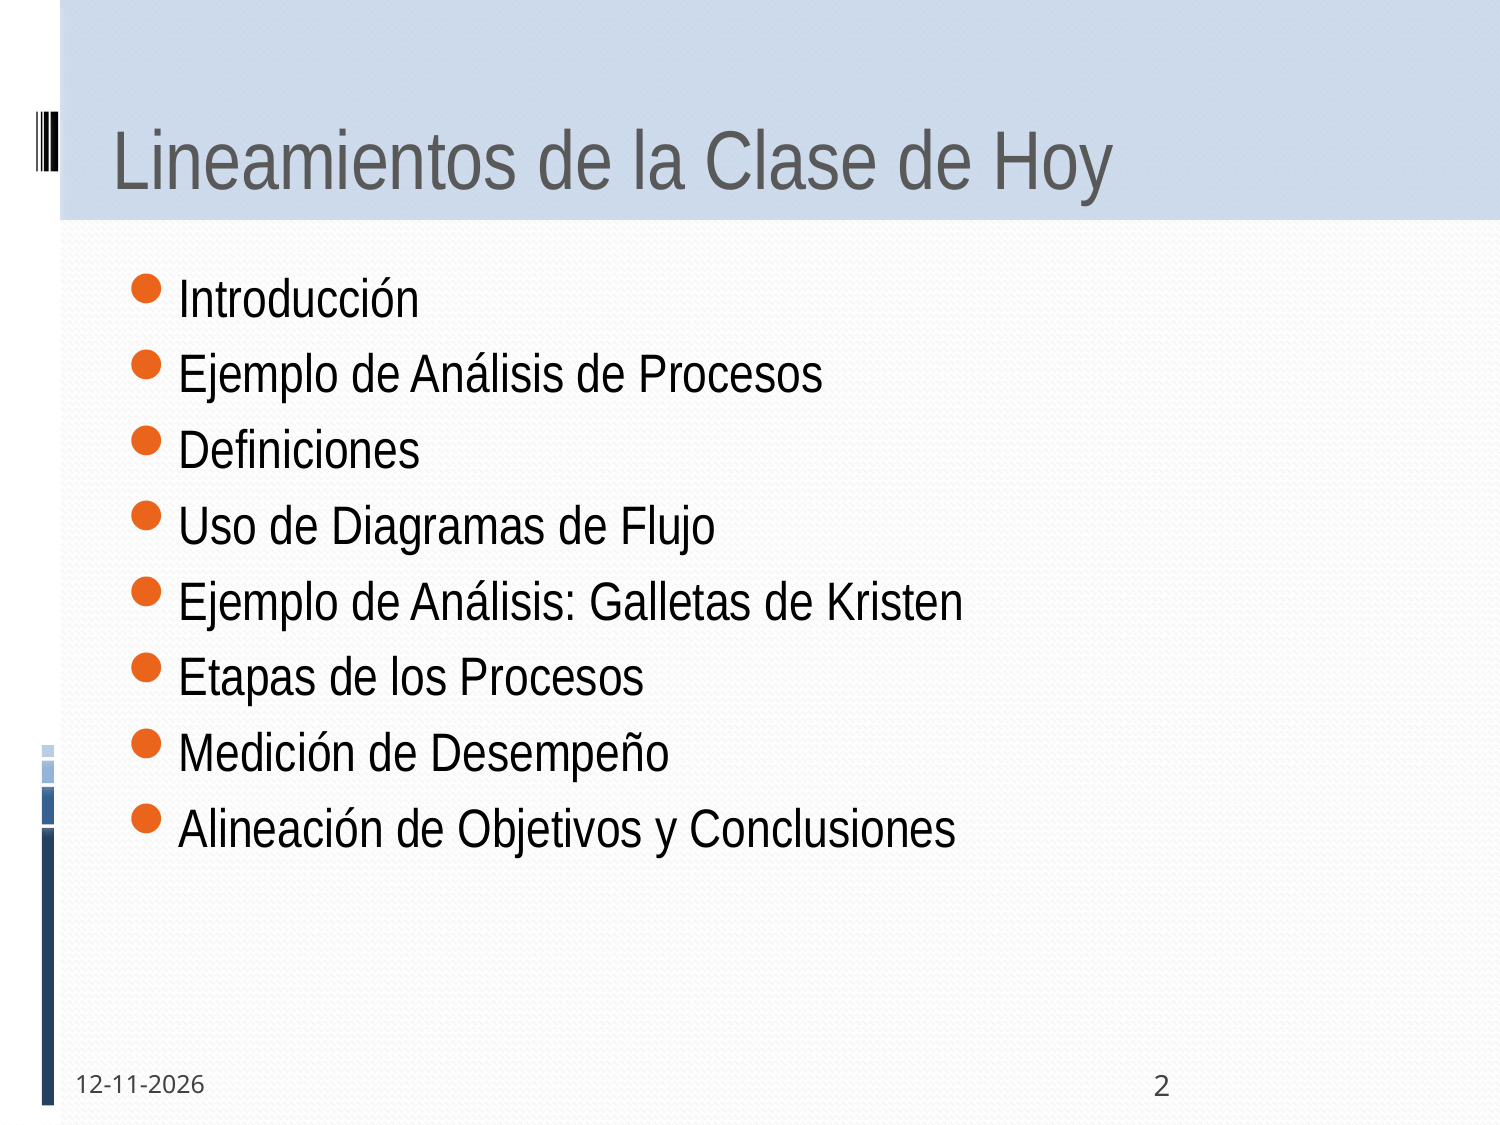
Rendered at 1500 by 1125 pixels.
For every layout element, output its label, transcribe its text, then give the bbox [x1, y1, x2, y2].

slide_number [75, 1042, 243, 1103]
slide_number 2 [1045, 1046, 1171, 1107]
list Introducción Ejemplo de Análisis de Procesos Definiciones Uso de Diagramas de Flujo Ejemplo de Análisis: Galletas de Kristen Etapas de los Procesos Medición de Desempeño Alineación de Objetivos y Conclusiones [111, 255, 1436, 1038]
title Lineamientos de la Clase de Hoy [111, 18, 1436, 207]
